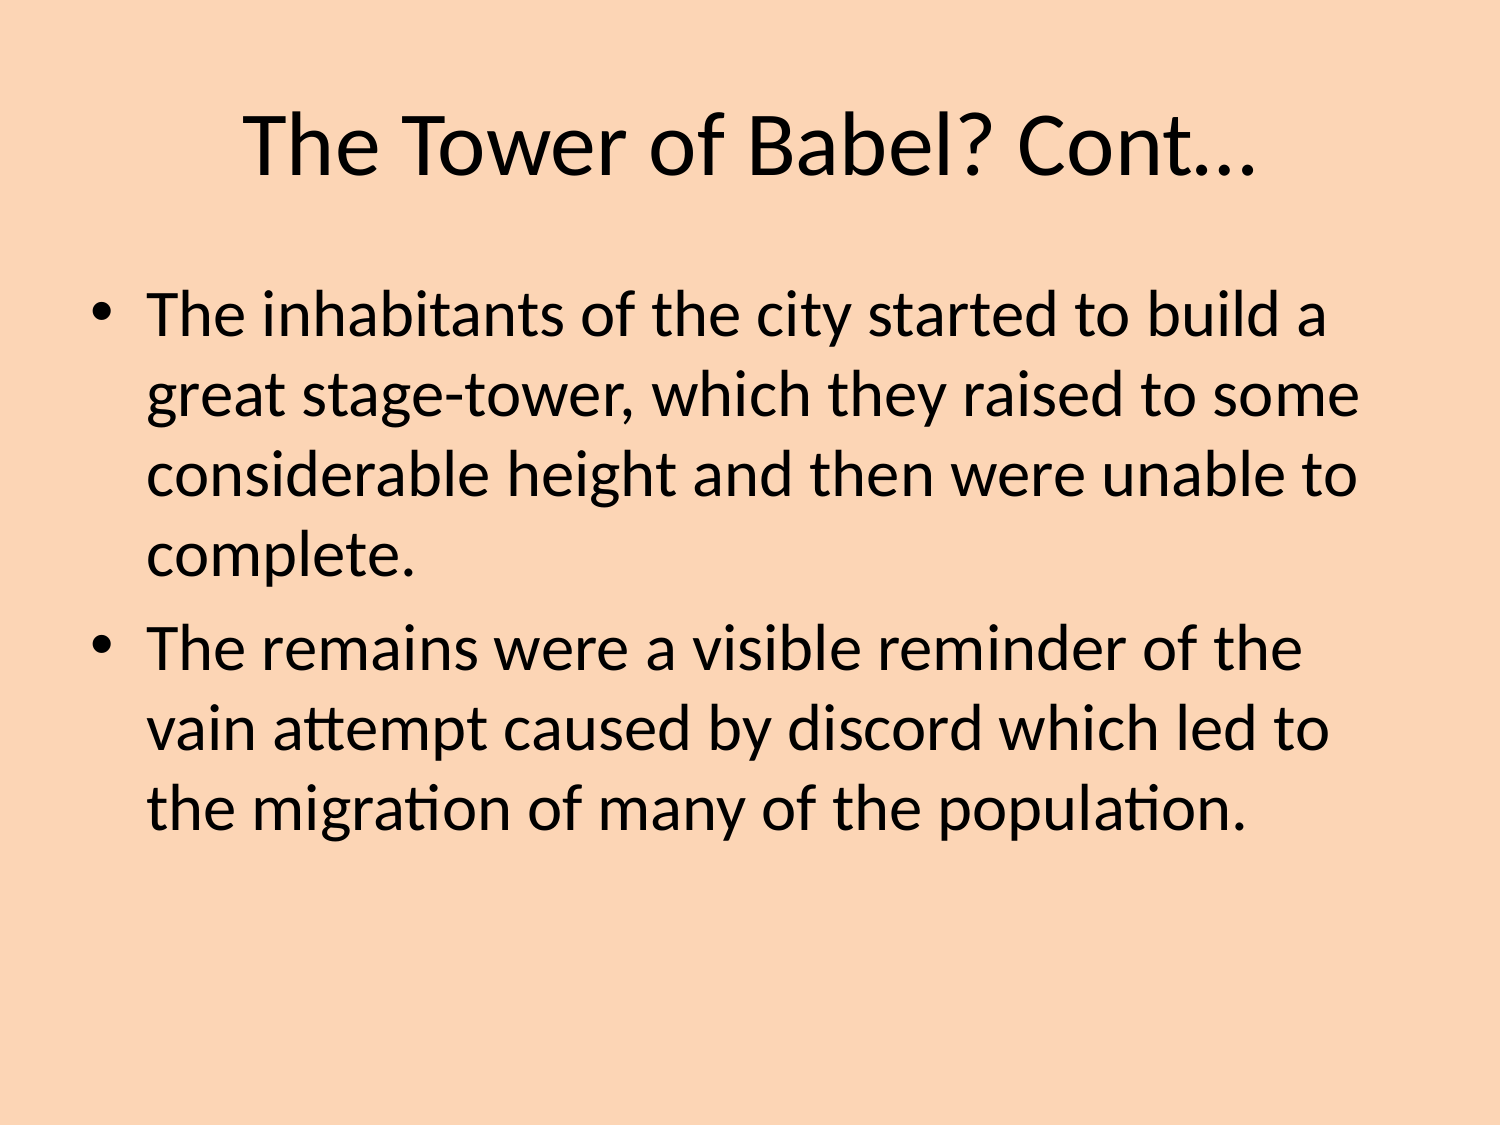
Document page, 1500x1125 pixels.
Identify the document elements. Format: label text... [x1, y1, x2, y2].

list The inhabitants of the city started to build a great stage-tower, which they raised to some considerable height and then were unable to complete. The remains were a visible reminder of the vain attempt caused by discord which led to the migration of many of the population. [75, 262, 1425, 1074]
title The Tower of Babel? Cont… [75, 45, 1425, 233]
